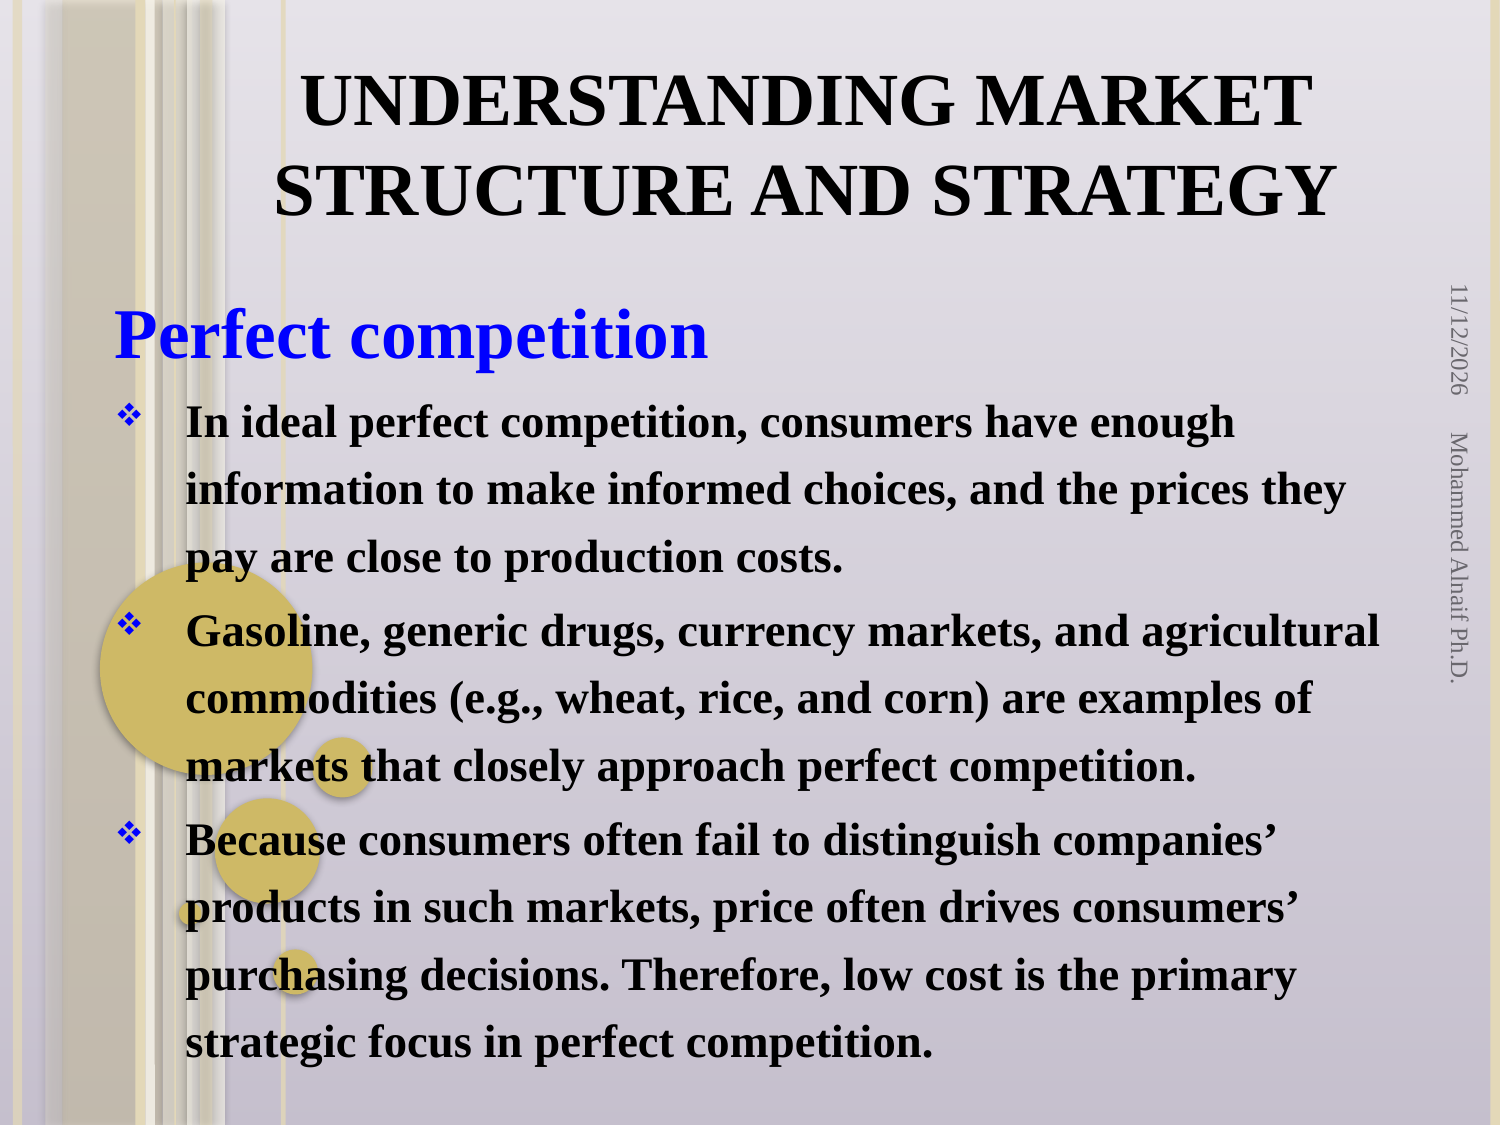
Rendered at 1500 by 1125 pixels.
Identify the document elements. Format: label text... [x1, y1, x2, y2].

title Understanding Market Structure and Strategy [162, 37, 1430, 238]
footer Mohammed Alnaif Ph.D. [1429, 417, 1493, 1018]
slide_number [1430, 36, 1493, 412]
subtitle Perfect competition In ideal perfect competition, consumers have enough information to make informed choices, and the prices they pay are close to production costs. Gasoline, generic drugs, currency markets, and agricultural commodities (e.g., wheat, rice, and corn) are examples of markets that closely approach perfect competition. Because consumers often fail to distinguish companies’ products in such markets, price often drives consumers’ purchasing decisions. Therefore, low cost is the primary strategic focus in perfect competition. [99, 262, 1440, 1075]
